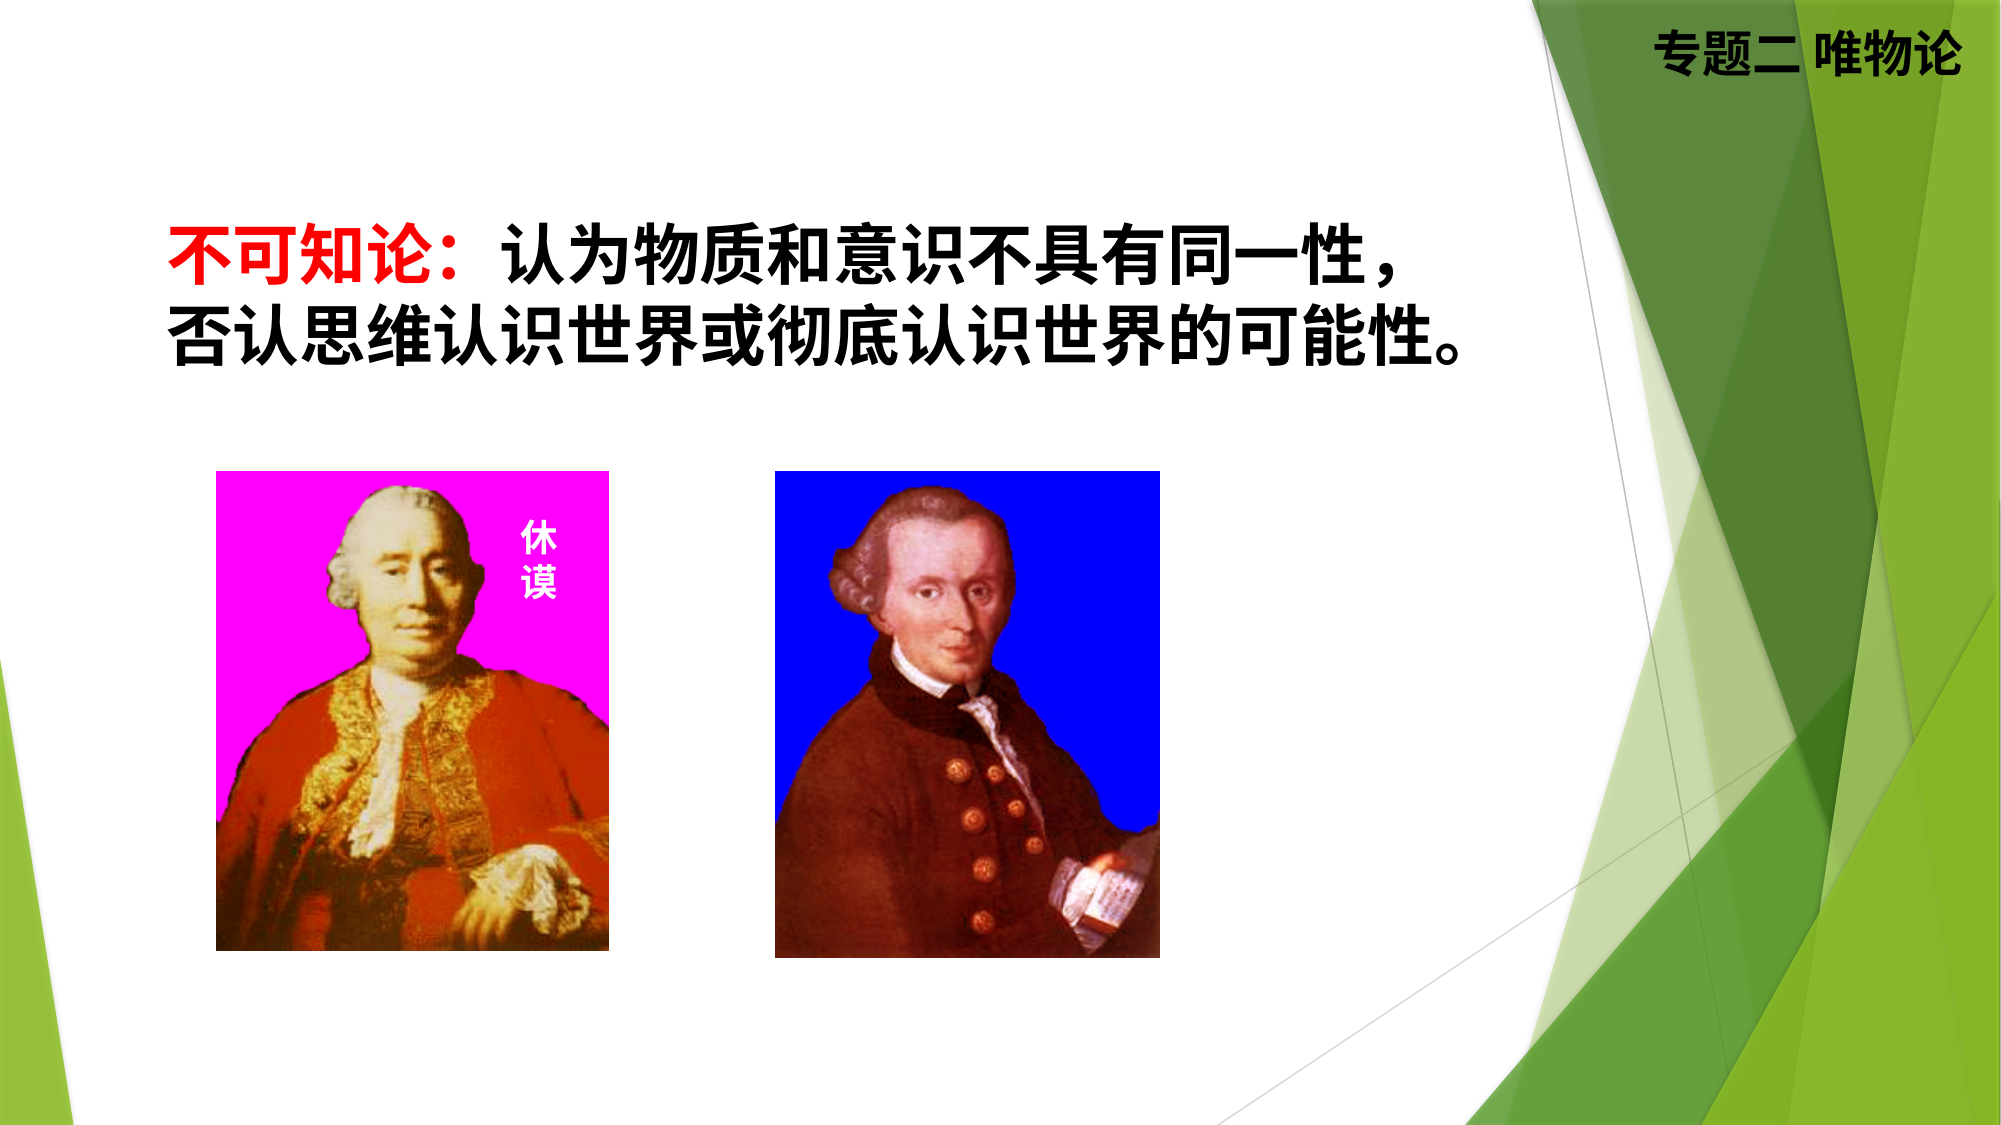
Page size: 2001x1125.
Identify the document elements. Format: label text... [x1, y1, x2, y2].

text_box 不可知论：认为物质和意识不具有同一性，否认思维认识世界或彻底认识世界的可能性。 [151, 205, 1514, 381]
picture [214, 470, 610, 952]
picture [774, 470, 1161, 959]
